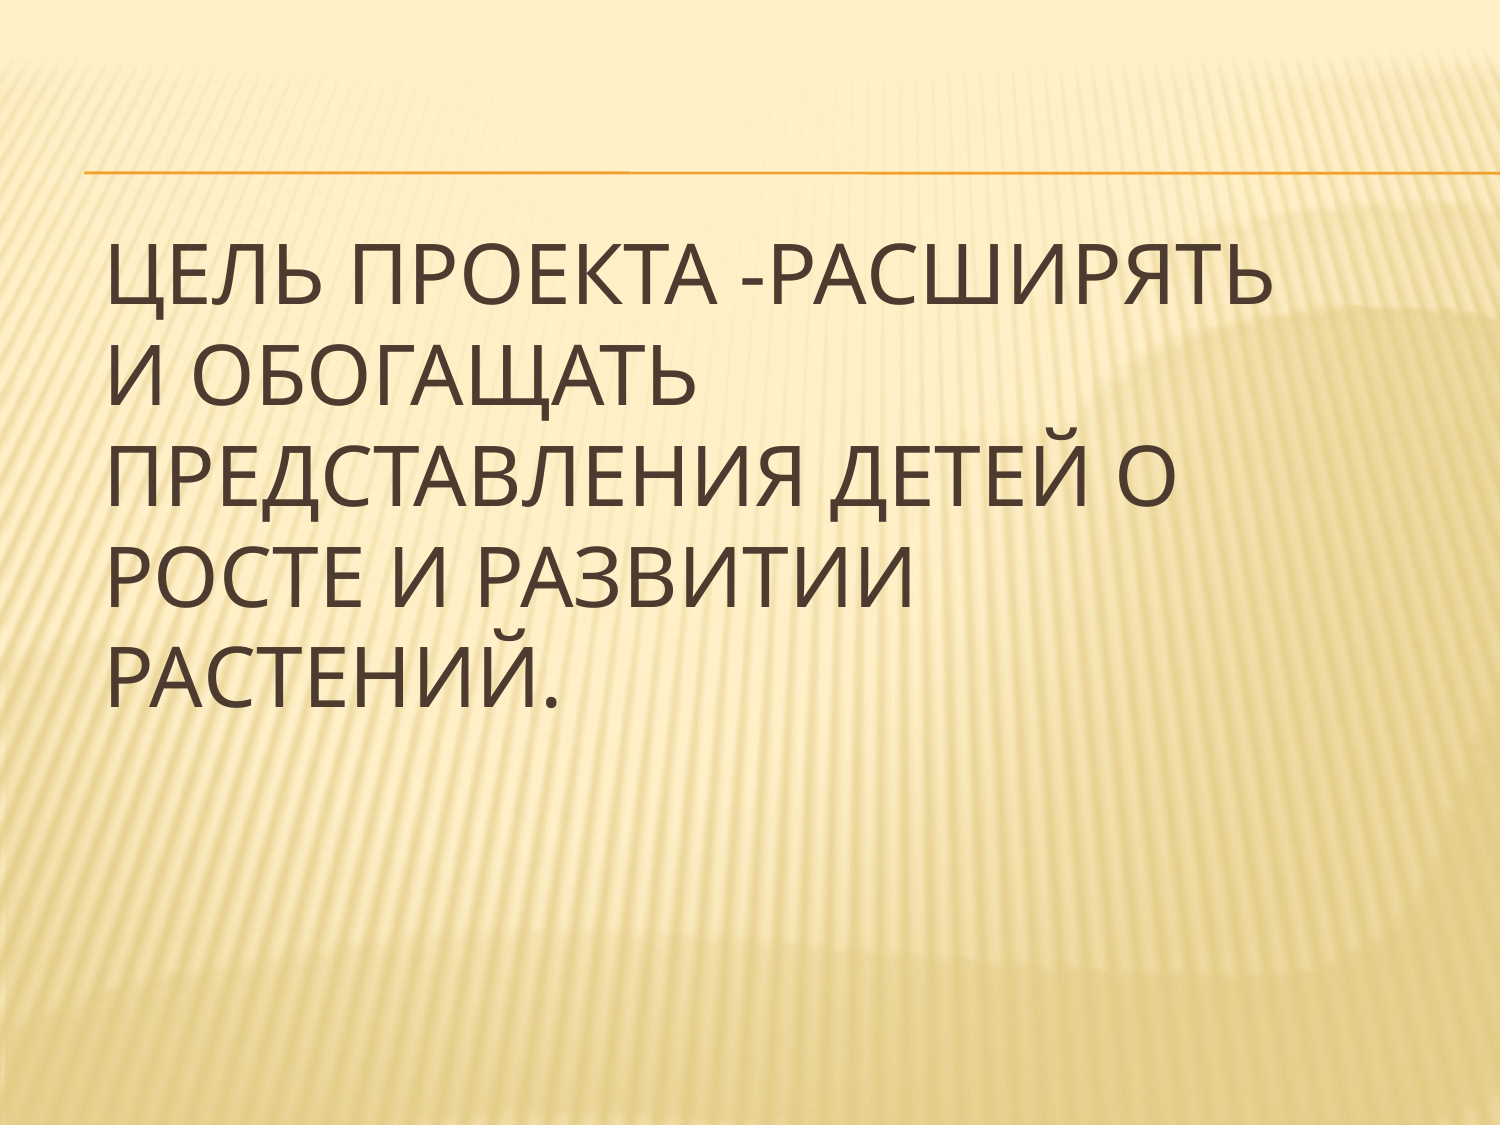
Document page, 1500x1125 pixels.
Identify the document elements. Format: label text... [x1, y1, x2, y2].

title Цель проекта -расширять и обогащать представления детей о росте и развитии растений. [88, 208, 1364, 738]
